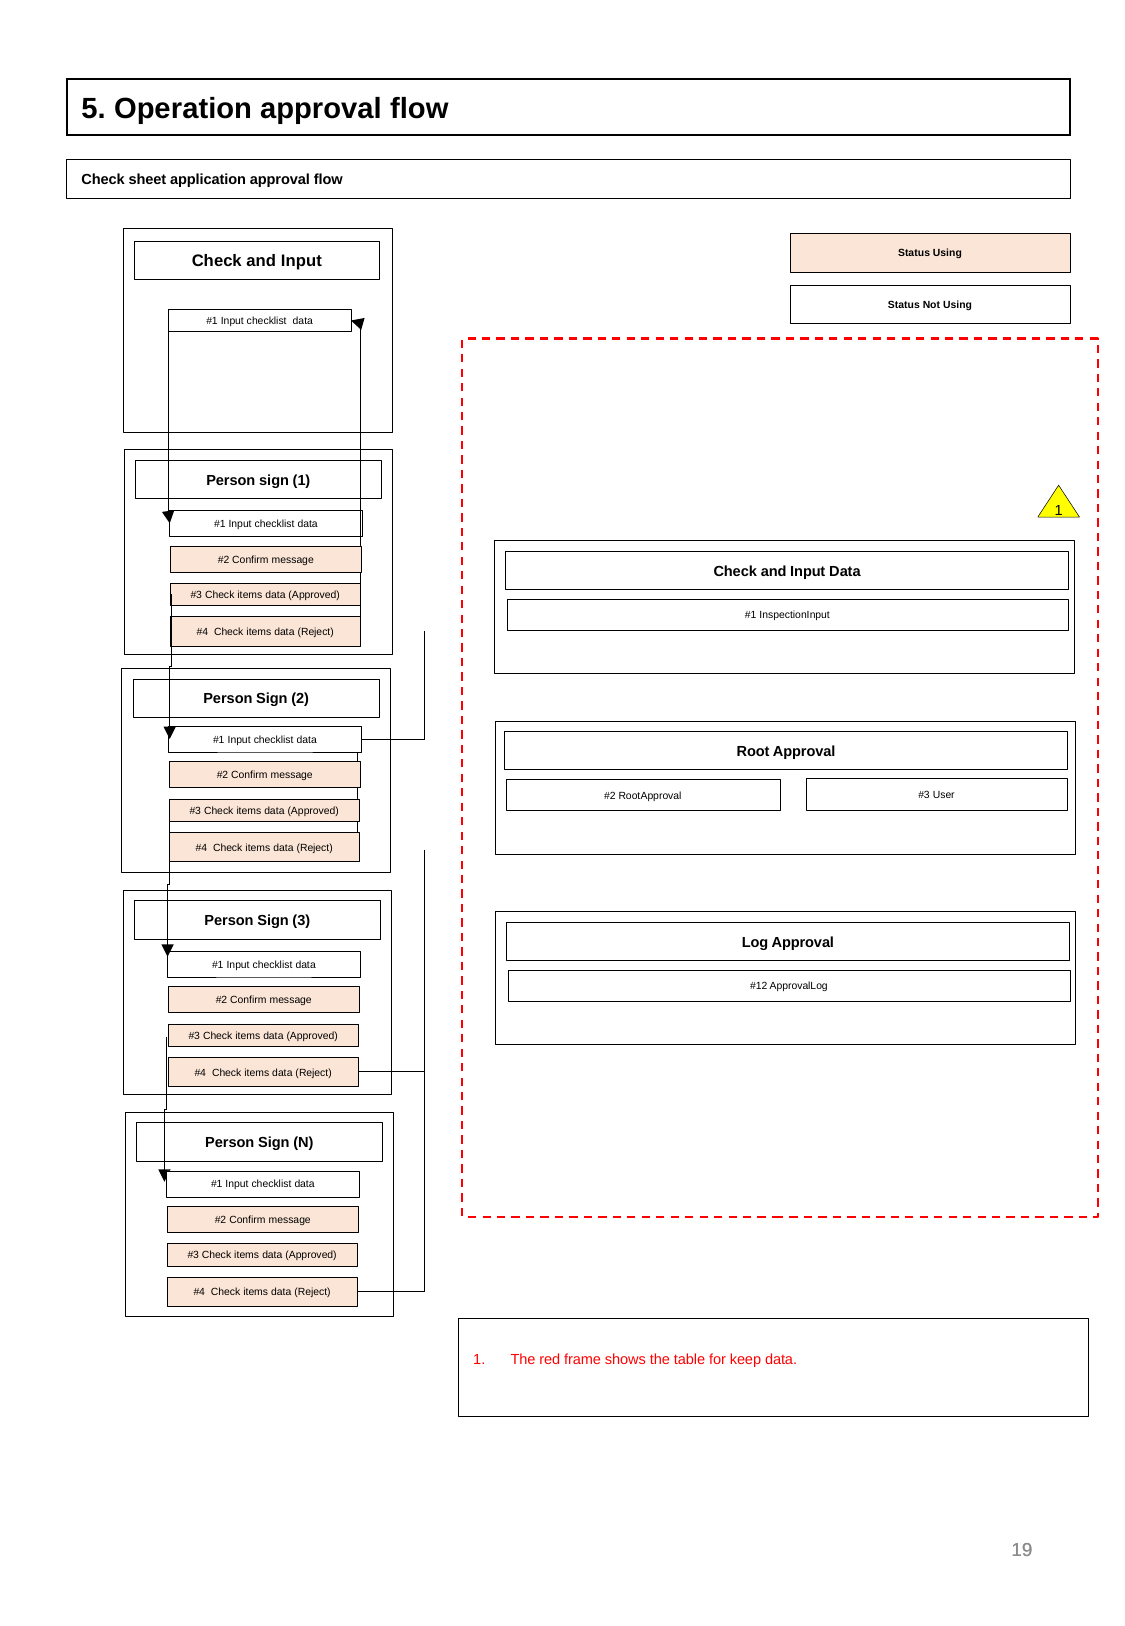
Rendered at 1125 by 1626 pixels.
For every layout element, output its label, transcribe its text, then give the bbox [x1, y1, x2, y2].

text_box #1 InspectionInput [507, 599, 1069, 631]
text_box #3 Check items data (Approved) [169, 798, 360, 822]
text_box 5. Operation approval flow [66, 78, 1071, 136]
text_box [172, 449, 393, 654]
text_box Person Sign (3) [170, 900, 358, 939]
text_box #4 Check items data (Reject) [170, 832, 360, 862]
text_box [350, 320, 361, 632]
text_box Status Using [790, 233, 1070, 272]
text_box Person sign (1) [170, 460, 350, 499]
text_box #2 RootApproval [505, 779, 780, 811]
text_box Person Sign (3) [134, 900, 167, 939]
text_box #4 Check items data (Reject) [172, 616, 361, 646]
text_box Check and Input Data [505, 551, 1069, 590]
text_box #2 Confirm message [170, 545, 350, 572]
text_box [172, 668, 391, 705]
text_box Root Approval [504, 731, 1068, 770]
text_box [358, 774, 391, 849]
text_box [124, 1112, 394, 1317]
text_box [462, 338, 1098, 1217]
text_box Log Approval [506, 922, 1070, 961]
text_box #3 Check items data (Approved) [170, 583, 350, 606]
text_box 19 [794, 1506, 1048, 1593]
text_box #2 Confirm message [167, 1206, 357, 1233]
text_box Person sign (1) [361, 460, 382, 499]
text_box #1 Input checklist data [168, 309, 351, 332]
text_box [493, 540, 1075, 674]
text_box [121, 668, 357, 873]
text_box [122, 890, 358, 1095]
text_box #3 Check items data (Approved) [168, 1023, 358, 1047]
text_box The red frame shows the table for keep data. [458, 1318, 1089, 1417]
text_box Person Sign (N) [136, 1122, 164, 1161]
text_box Check and Input [134, 240, 380, 280]
text_box [170, 862, 358, 873]
text_box #4 Check items data (Reject) [167, 1277, 358, 1307]
text_box #12 ApprovalLog [508, 970, 1071, 1001]
text_box #4 Check items data (Reject) [168, 1057, 358, 1087]
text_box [282, 705, 500, 774]
text_box 1 [1037, 485, 1080, 518]
text_box [494, 911, 1076, 1045]
text_box #1 Input checklist data [167, 951, 358, 978]
text_box [123, 449, 350, 654]
text_box Check sheet application approval flow [66, 159, 1071, 198]
text_box #3 User [805, 778, 1068, 810]
text_box #3 Check items data (Approved) [167, 1243, 357, 1266]
text_box [494, 721, 1076, 855]
text_box #1 Input checklist data [168, 726, 282, 753]
text_box #1 Input checklist data [166, 1170, 357, 1197]
text_box Status Not Using [790, 285, 1070, 324]
text_box Person Sign (2) [133, 678, 169, 718]
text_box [357, 1068, 425, 1292]
text_box Person Sign (N) [167, 1122, 357, 1161]
text_box Person Sign (2) [172, 678, 379, 718]
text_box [358, 849, 425, 1068]
text_box [123, 228, 392, 433]
text_box #2 Confirm message [169, 761, 361, 788]
text_box Person sign (1) [135, 460, 168, 499]
text_box #2 Confirm message [168, 986, 358, 1013]
text_box #1 Input checklist data [169, 510, 350, 537]
